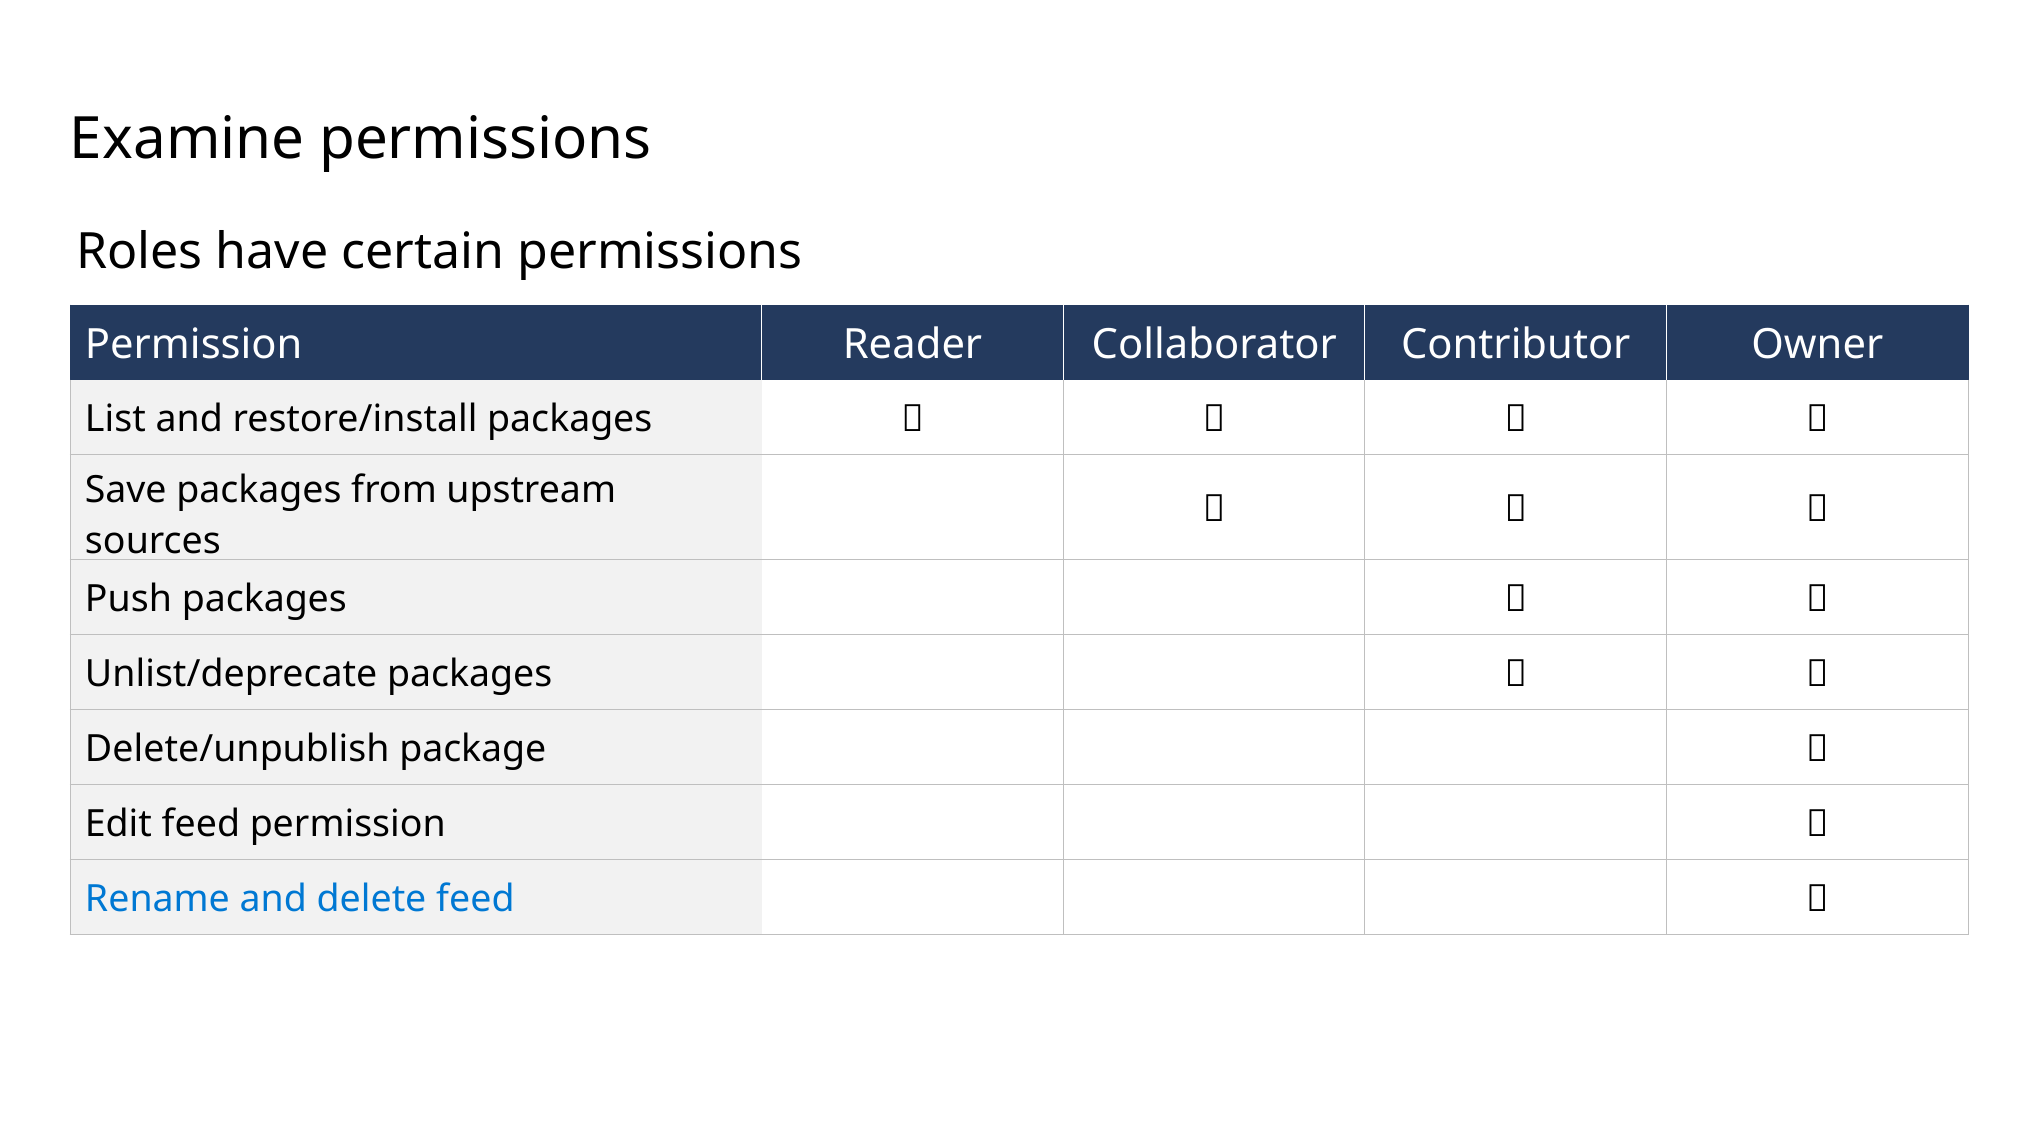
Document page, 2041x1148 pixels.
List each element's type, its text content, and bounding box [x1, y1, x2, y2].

table_cell  [1365, 380, 1666, 454]
table_header Owner [1667, 305, 1968, 380]
table_cell [1365, 785, 1666, 859]
table_cell Delete/unpublish package [71, 710, 762, 784]
table_cell  [1064, 380, 1364, 454]
table_cell Push packages [71, 560, 762, 634]
table_cell [762, 860, 1063, 934]
table_cell [1064, 860, 1364, 934]
table_cell  [762, 380, 1063, 454]
table_cell  [1667, 860, 1968, 934]
table_cell  [1365, 560, 1666, 634]
table_cell [762, 635, 1063, 709]
table_cell  [1365, 455, 1666, 559]
table_cell [762, 560, 1063, 634]
table_header Reader [762, 305, 1063, 380]
table_cell [762, 455, 1063, 559]
table_cell [1064, 560, 1364, 634]
table_header Contributor [1365, 305, 1666, 380]
table_cell [1064, 710, 1364, 784]
text_box Roles have certain permissions [76, 218, 1969, 279]
table_cell [1365, 710, 1666, 784]
table_cell [762, 710, 1063, 784]
table_header Permission [71, 305, 761, 380]
table_cell List and restore/install packages [71, 380, 762, 454]
table_cell Rename and delete feed [71, 860, 762, 934]
table_cell  [1667, 560, 1968, 634]
table_cell  [1667, 785, 1968, 859]
table_cell Unlist/deprecate packages [71, 635, 762, 709]
table_cell [1365, 860, 1666, 934]
table_cell  [1667, 380, 1968, 454]
table_cell [1064, 785, 1364, 859]
table_cell  [1064, 455, 1364, 559]
table_cell [762, 785, 1063, 859]
table_cell  [1365, 635, 1666, 709]
table_cell Edit feed permission [71, 785, 762, 859]
title Examine permissions [70, 103, 1969, 172]
table_cell  [1667, 710, 1968, 784]
table_header Collaborator [1064, 305, 1364, 380]
table_cell [1064, 635, 1364, 709]
table_cell  [1667, 455, 1968, 559]
table_cell  [1667, 635, 1968, 709]
table_cell Save packages from upstream sources [71, 455, 762, 559]
